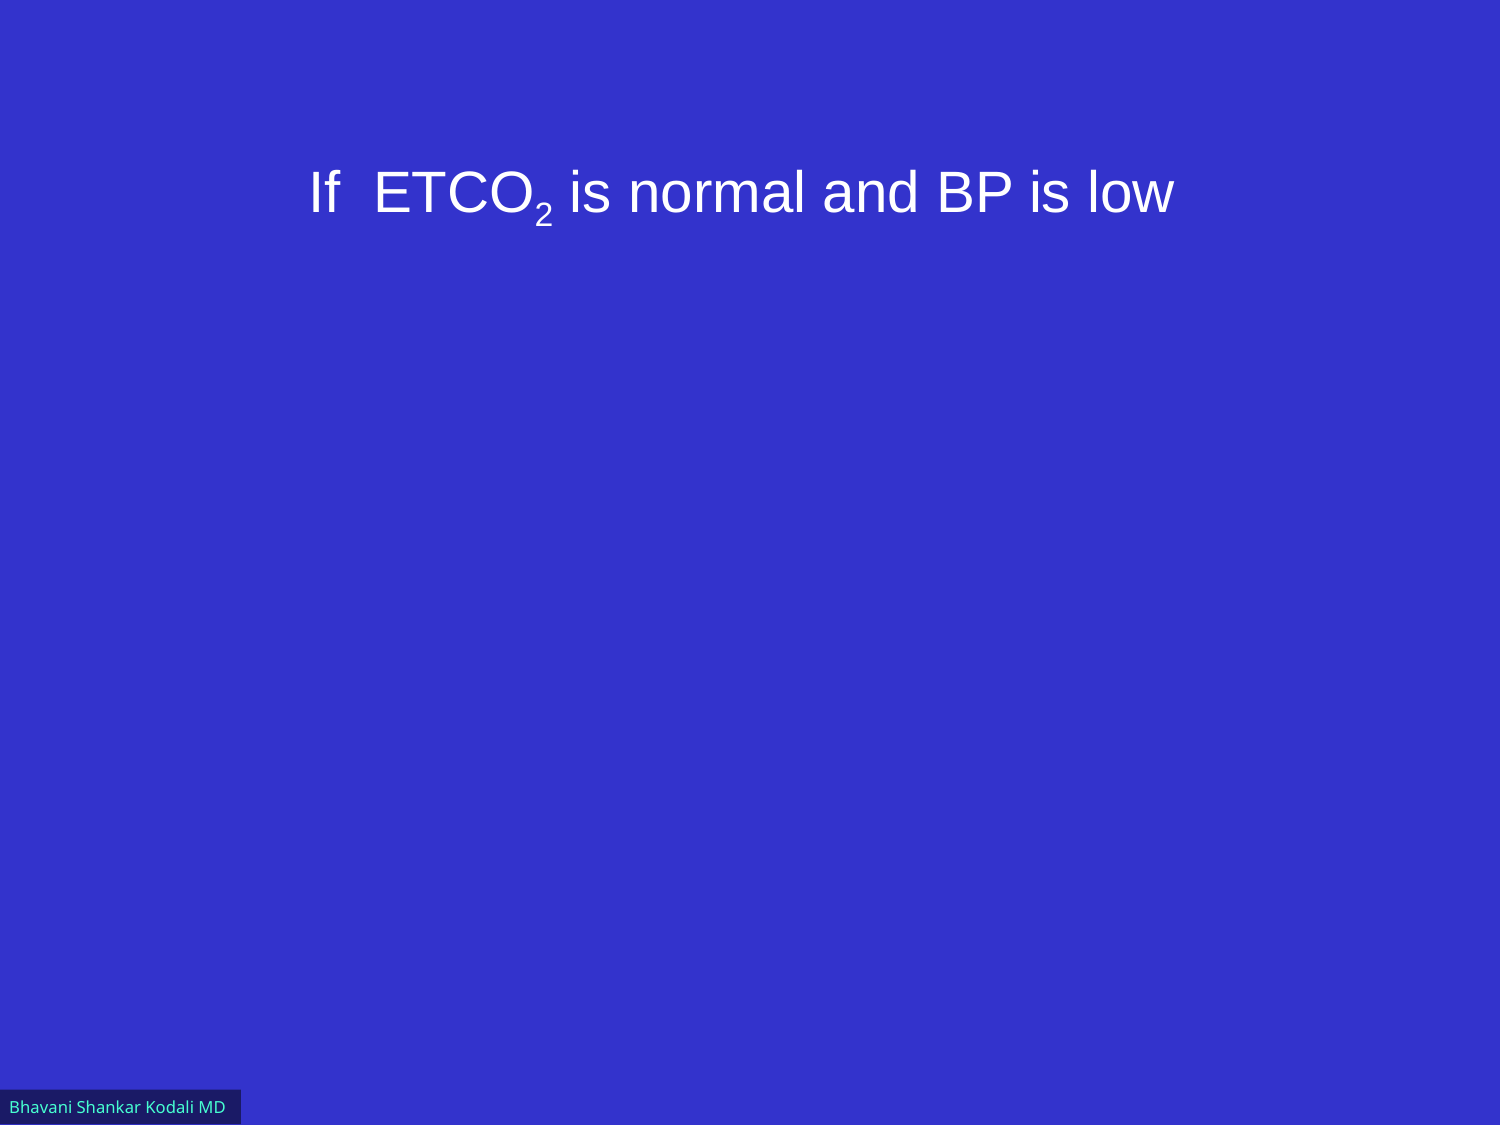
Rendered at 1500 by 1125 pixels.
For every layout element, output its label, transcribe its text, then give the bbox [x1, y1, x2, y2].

title If ETCO2 is normal and BP is low [112, 99, 1388, 288]
text_box Bhavani Shankar Kodali MD [0, 1089, 241, 1125]
